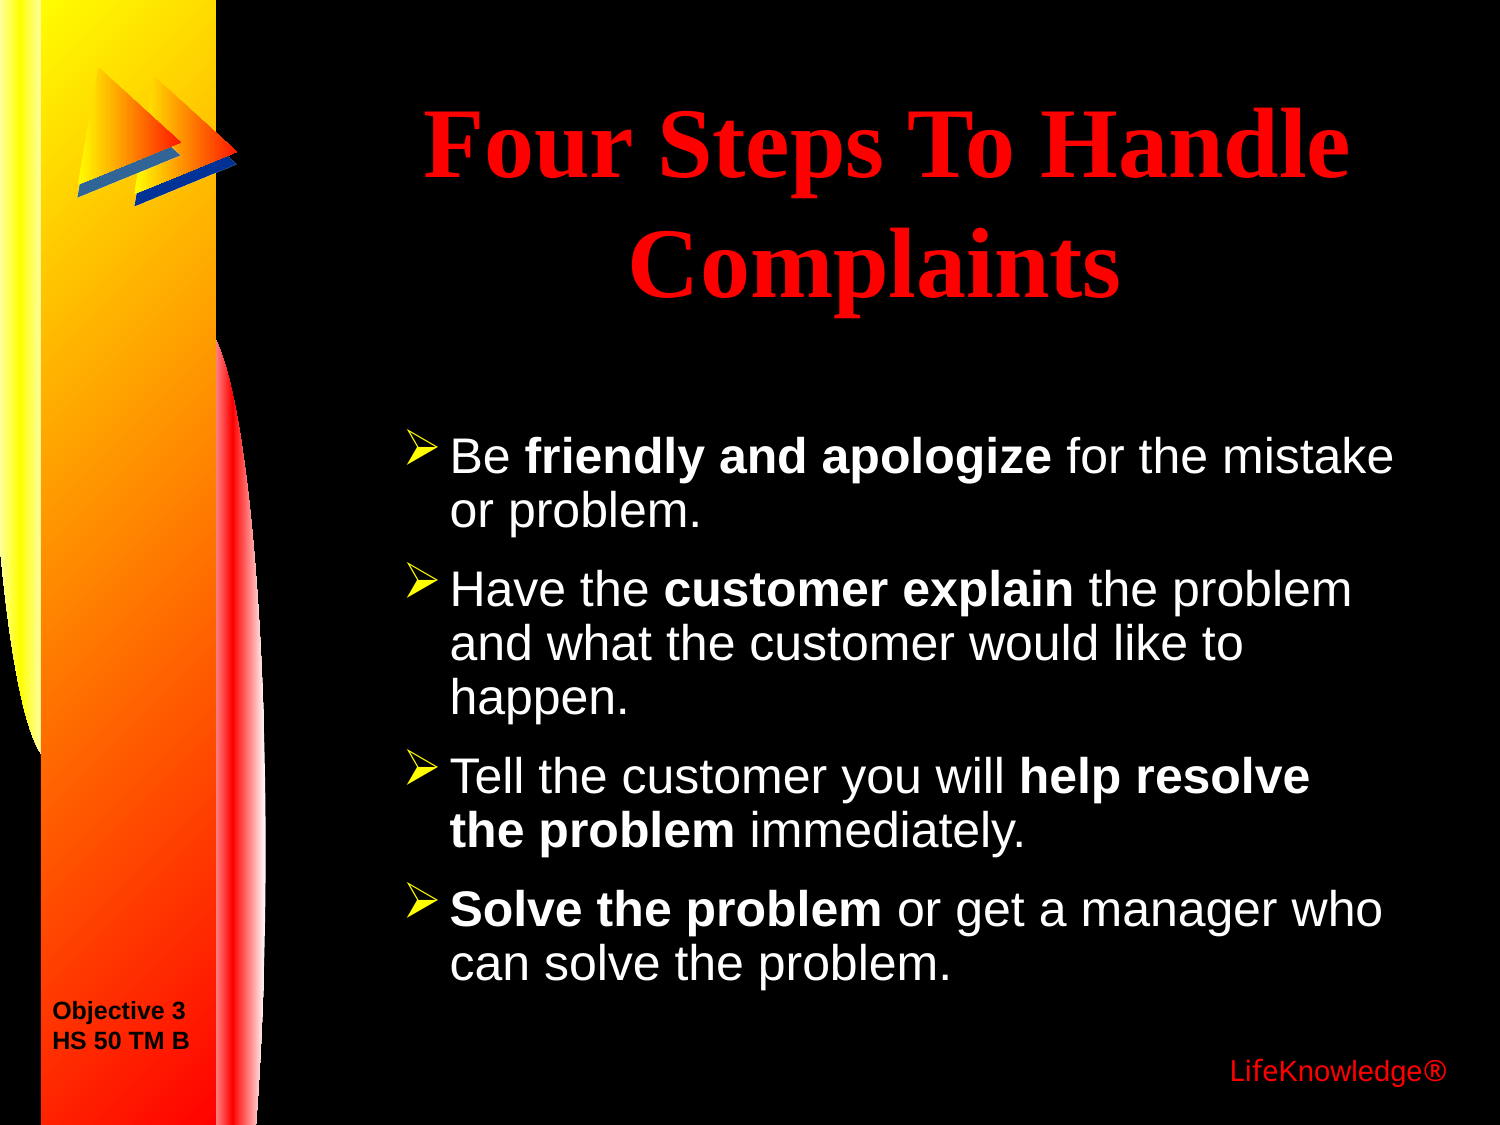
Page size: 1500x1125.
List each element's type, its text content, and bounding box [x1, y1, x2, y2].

text_box Objective 3 HS 50 TM B [37, 987, 213, 1063]
title Four Steps To Handle Complaints [262, 99, 1500, 326]
footer LifeKnowledge® [0, 1049, 1463, 1125]
list Be friendly and apologize for the mistake or problem. Have the customer explain the problem and what the customer would like to happen. Tell the customer you will help resolve the problem immediately. Solve the problem or get a manager who can solve the problem. [312, 337, 1413, 1063]
